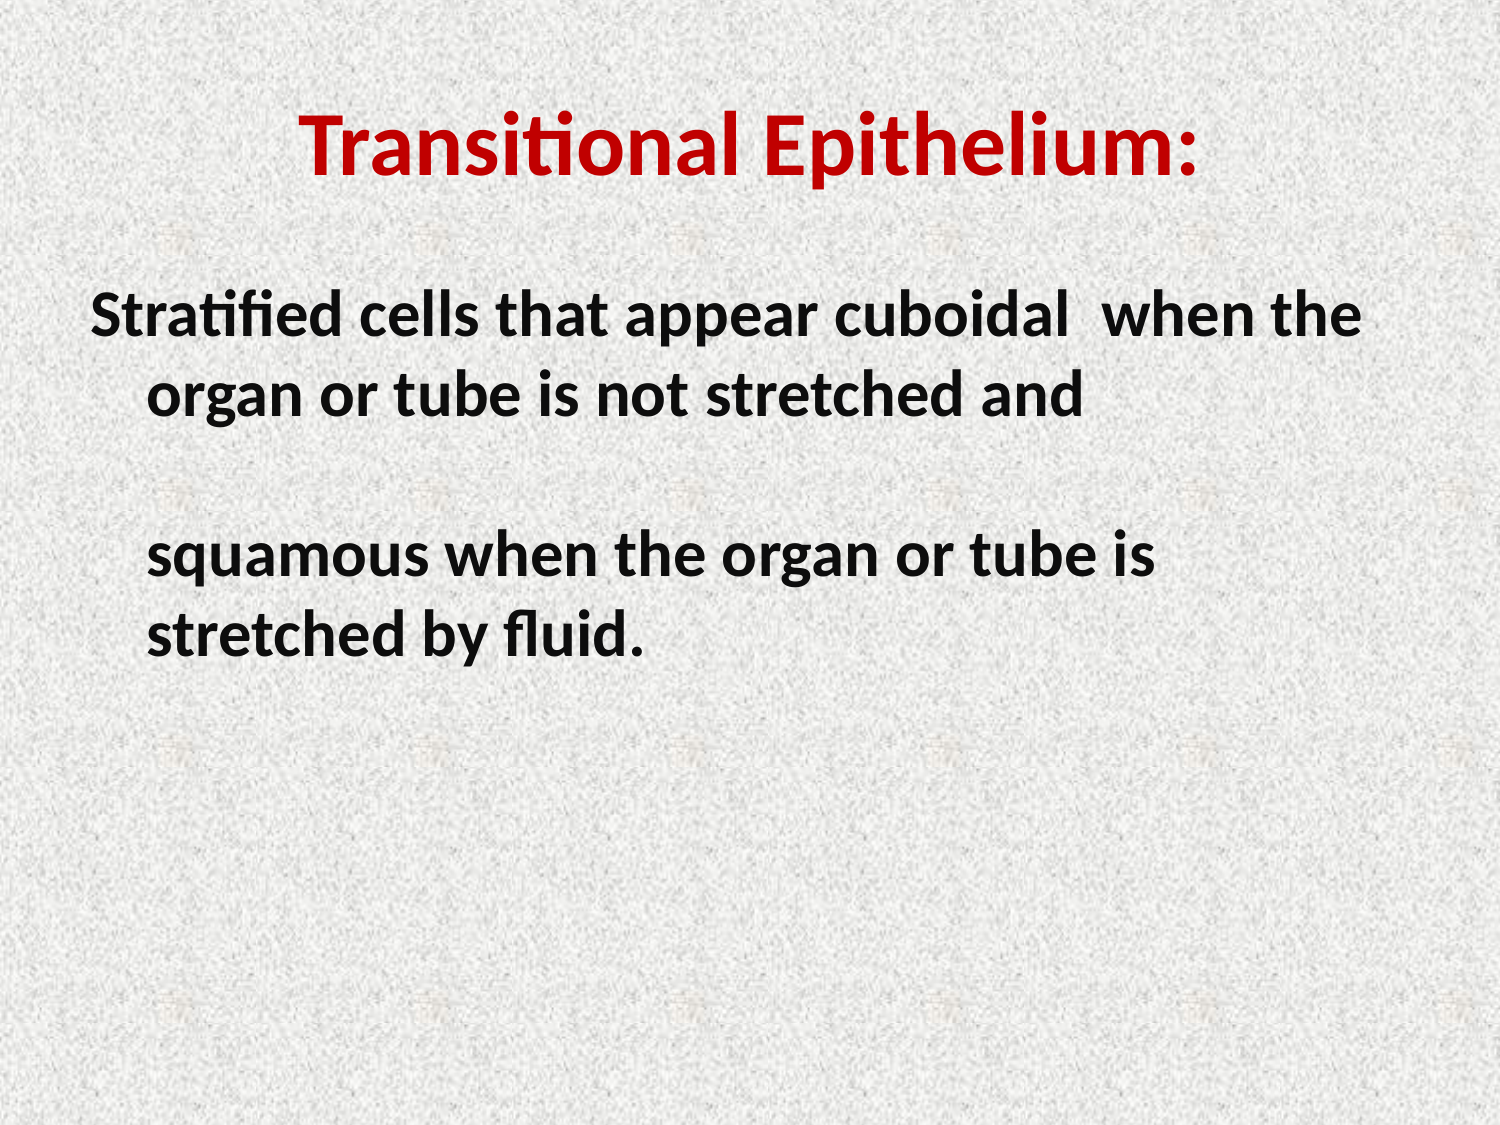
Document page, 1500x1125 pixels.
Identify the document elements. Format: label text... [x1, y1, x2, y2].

picture [0, 0, 1500, 1125]
list Stratified cells that appear cuboidal when the organ or tube is not stretched and squamous when the organ or tube is stretched by fluid. [75, 262, 1425, 1005]
title Transitional Epithelium: [75, 45, 1425, 233]
